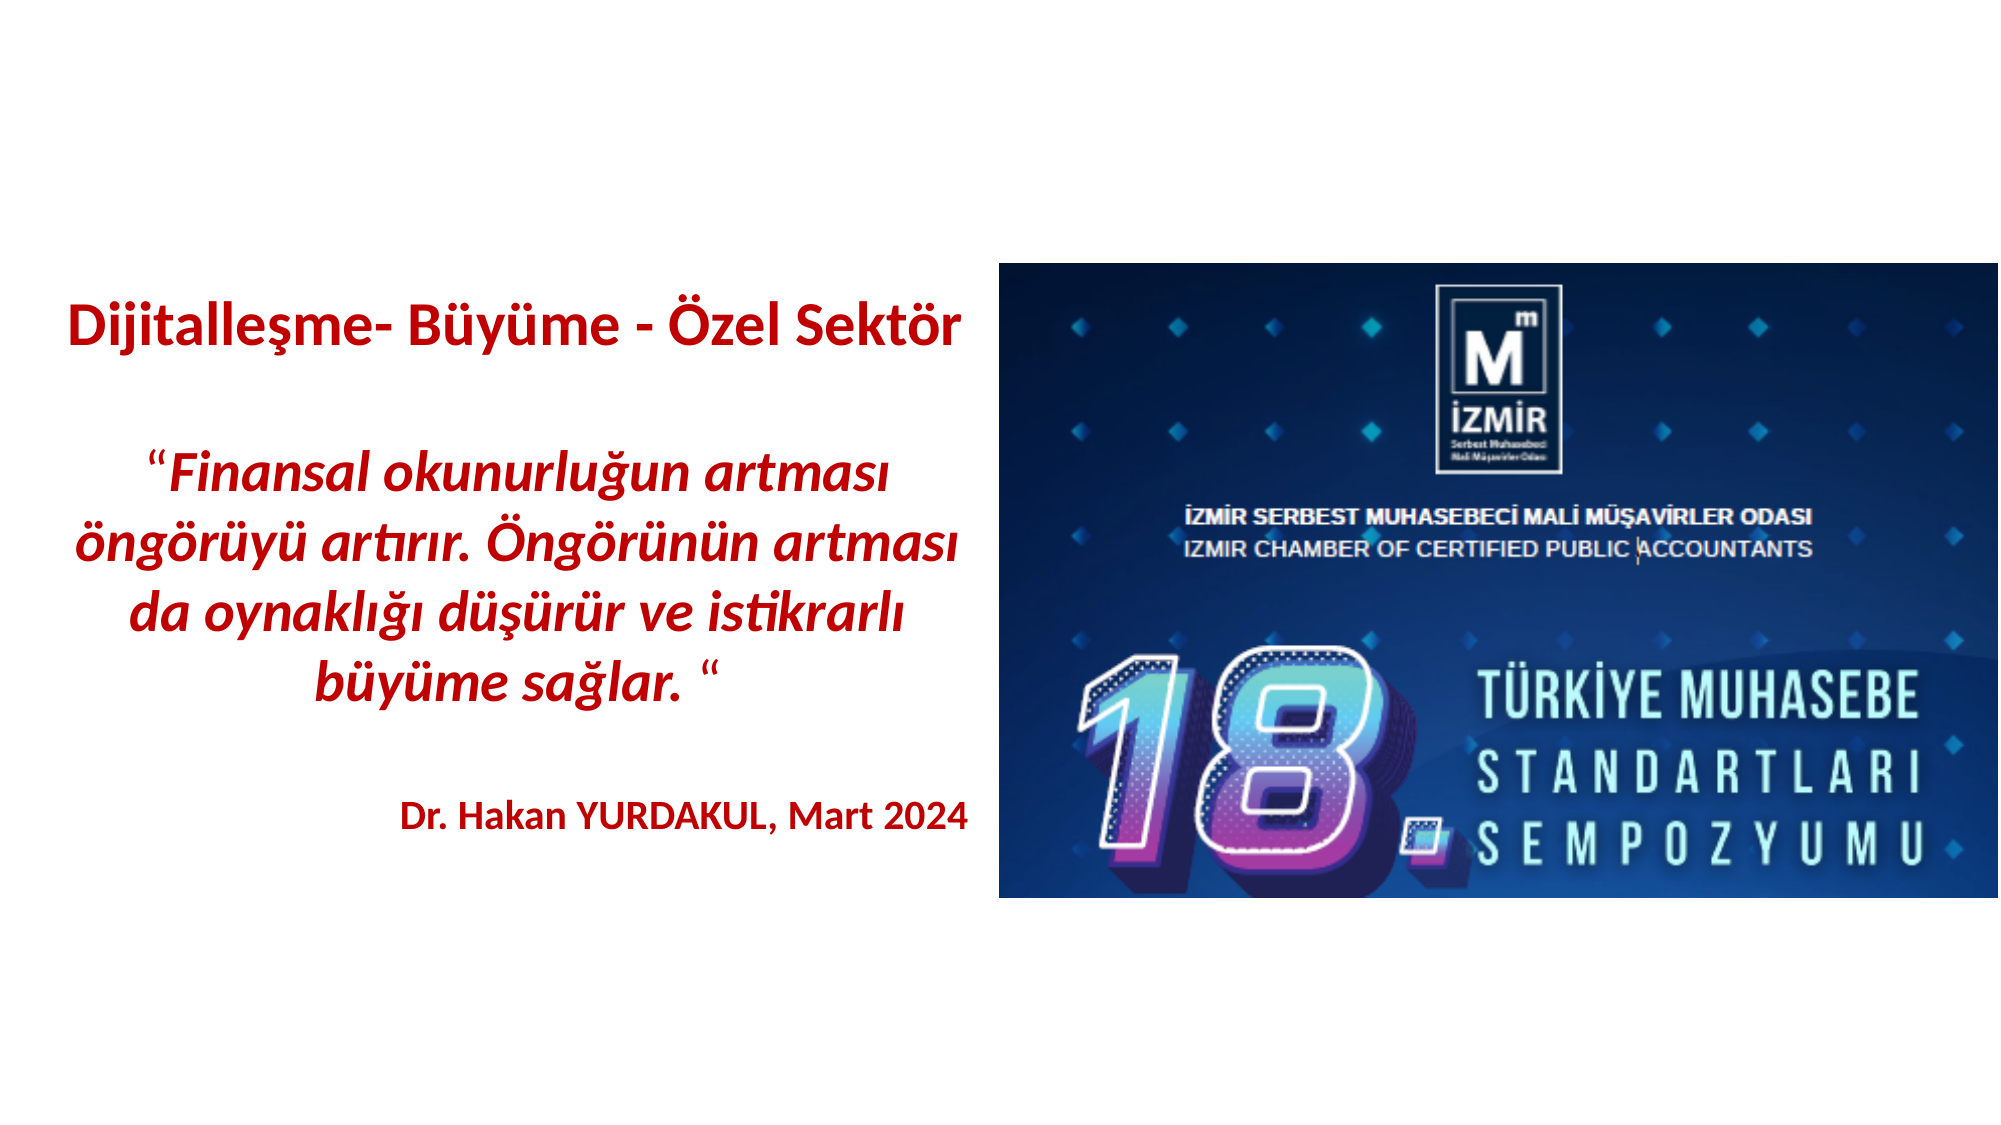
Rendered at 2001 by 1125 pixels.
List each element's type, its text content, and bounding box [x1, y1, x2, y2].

text_box Dijitalleşme- Büyüme - Özel Sektör “Finansal okunurluğun artması öngörüyü artırır. Öngörünün artması da oynaklığı düşürür ve istikrarlı büyüme sağlar. “ Dr. Hakan YURDAKUL, Mart 2024 [53, 275, 984, 846]
picture [999, 263, 1998, 898]
